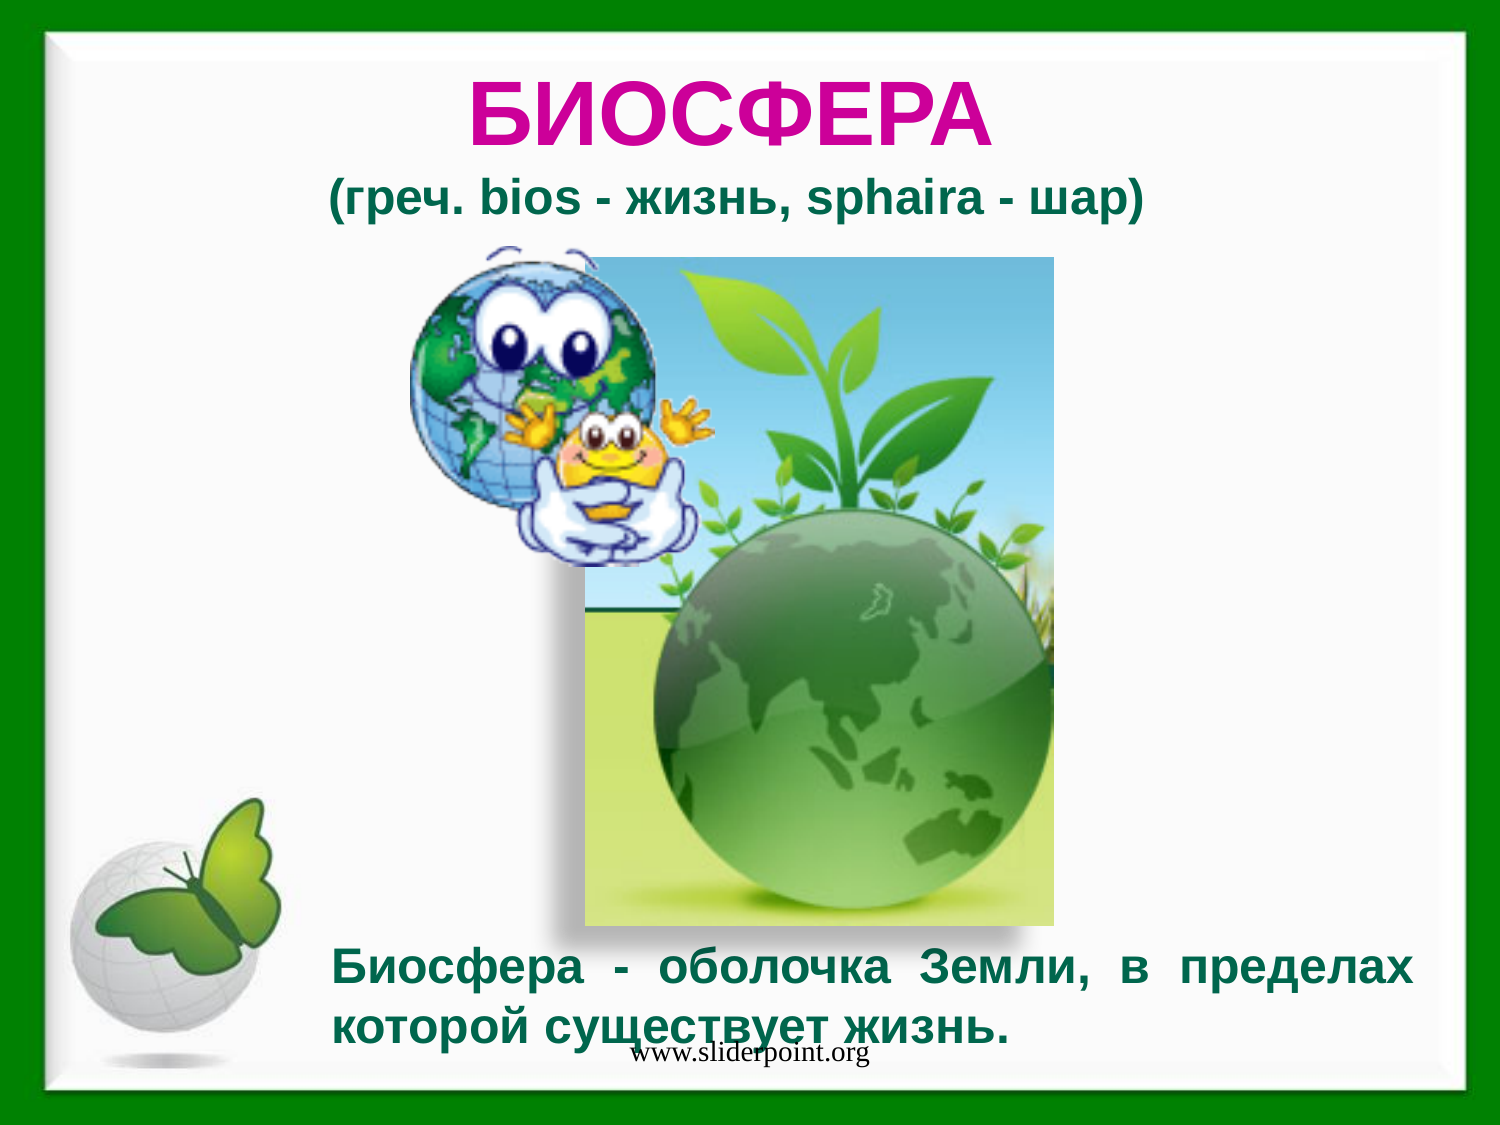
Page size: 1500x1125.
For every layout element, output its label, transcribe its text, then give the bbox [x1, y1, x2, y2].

text_box Биосфера - оболочка Земли, в пределах которой существует жизнь. [316, 925, 1430, 1061]
footer www.sliderpoint.org [512, 1024, 988, 1101]
picture [0, 0, 1500, 1125]
text_box БИОСФЕРА (греч. bios - жизнь, sphaira - шар) [93, 46, 1395, 232]
